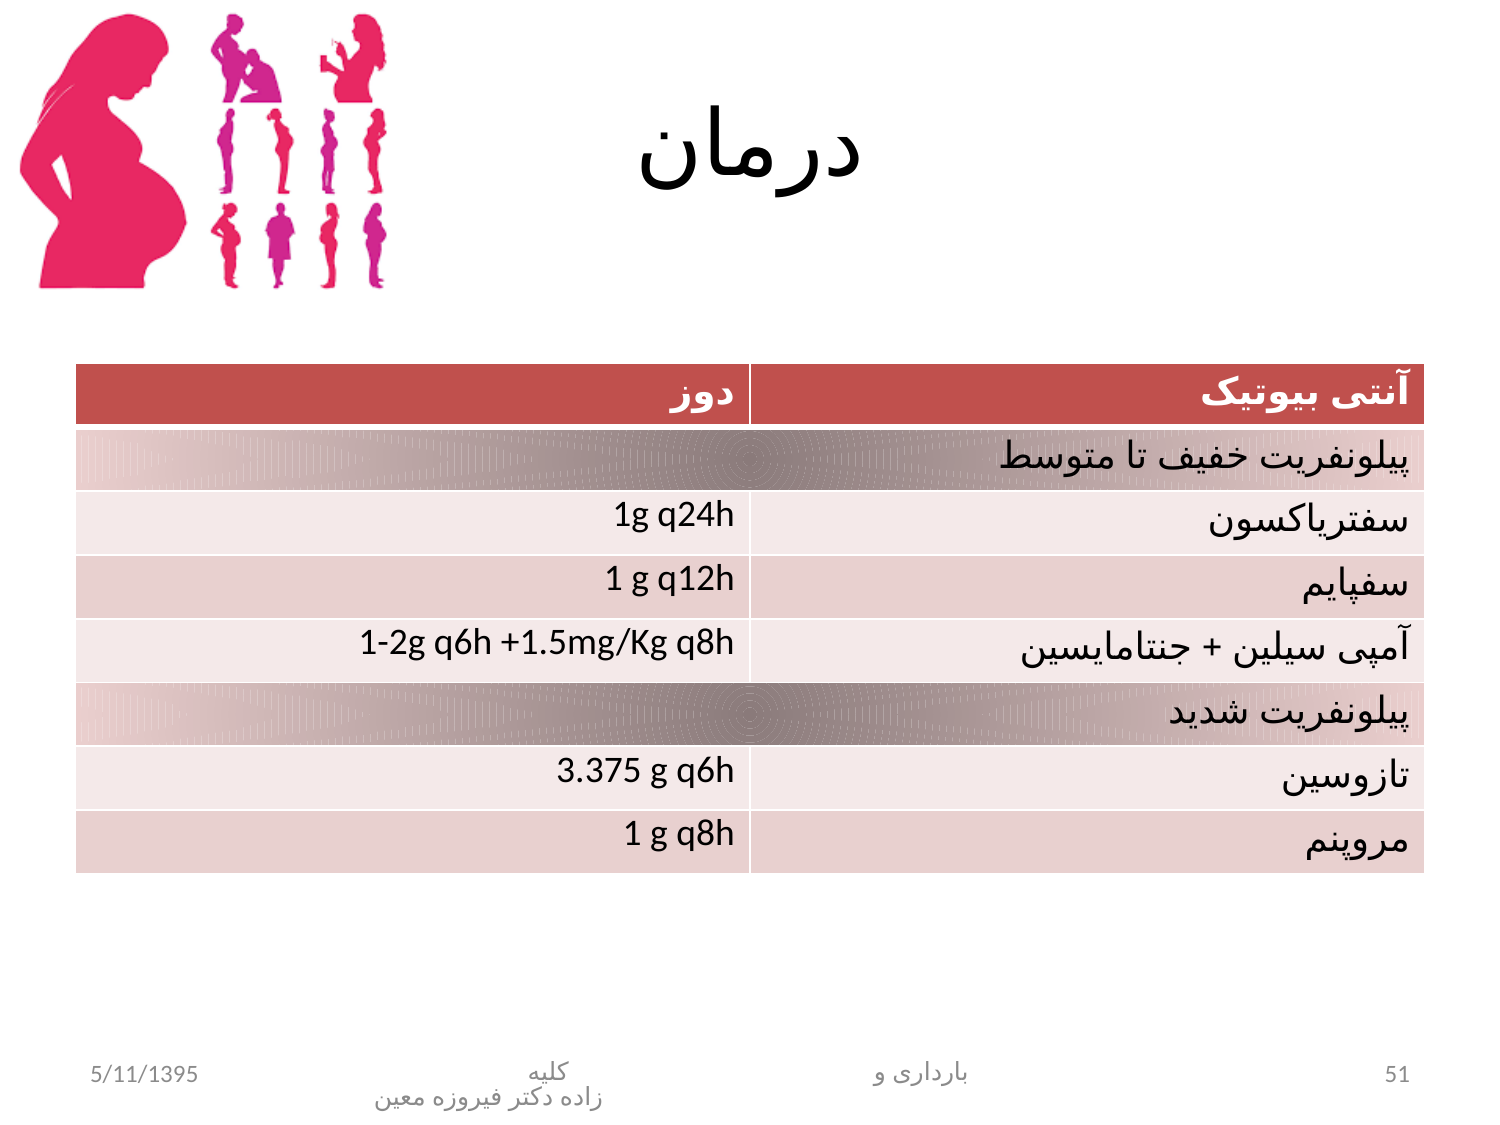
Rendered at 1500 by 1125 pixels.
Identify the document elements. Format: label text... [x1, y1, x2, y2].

picture [0, 0, 407, 304]
table_cell پیلونفریت شدید [76, 683, 1424, 745]
title درمان [410, 45, 1425, 233]
table_cell 3.375 g q6h [76, 747, 749, 809]
table_cell مروپنم [751, 811, 1424, 873]
table_cell سفپایم [751, 556, 1424, 618]
table_cell سفتریاکسون [751, 492, 1424, 554]
slide_number 51 [1074, 1042, 1425, 1103]
table_cell 1 g q8h [76, 811, 749, 873]
table_header دوز [76, 364, 749, 424]
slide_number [75, 1042, 425, 1103]
table_cell تازوسین [751, 747, 1424, 809]
table_cell 1g q24h [76, 492, 749, 554]
table_header آنتی بیوتیک [751, 364, 1424, 424]
footer بارداری و کلیه دکتر فیروزه معین زاده [512, 1042, 988, 1103]
table_cell آمپی سیلین + جنتامایسین [751, 620, 1424, 682]
table_cell 1 g q12h [76, 556, 749, 618]
table_cell 1-2g q6h +1.5mg/Kg q8h [76, 620, 749, 682]
table_cell پیلونفریت خفیف تا متوسط [76, 430, 1424, 490]
